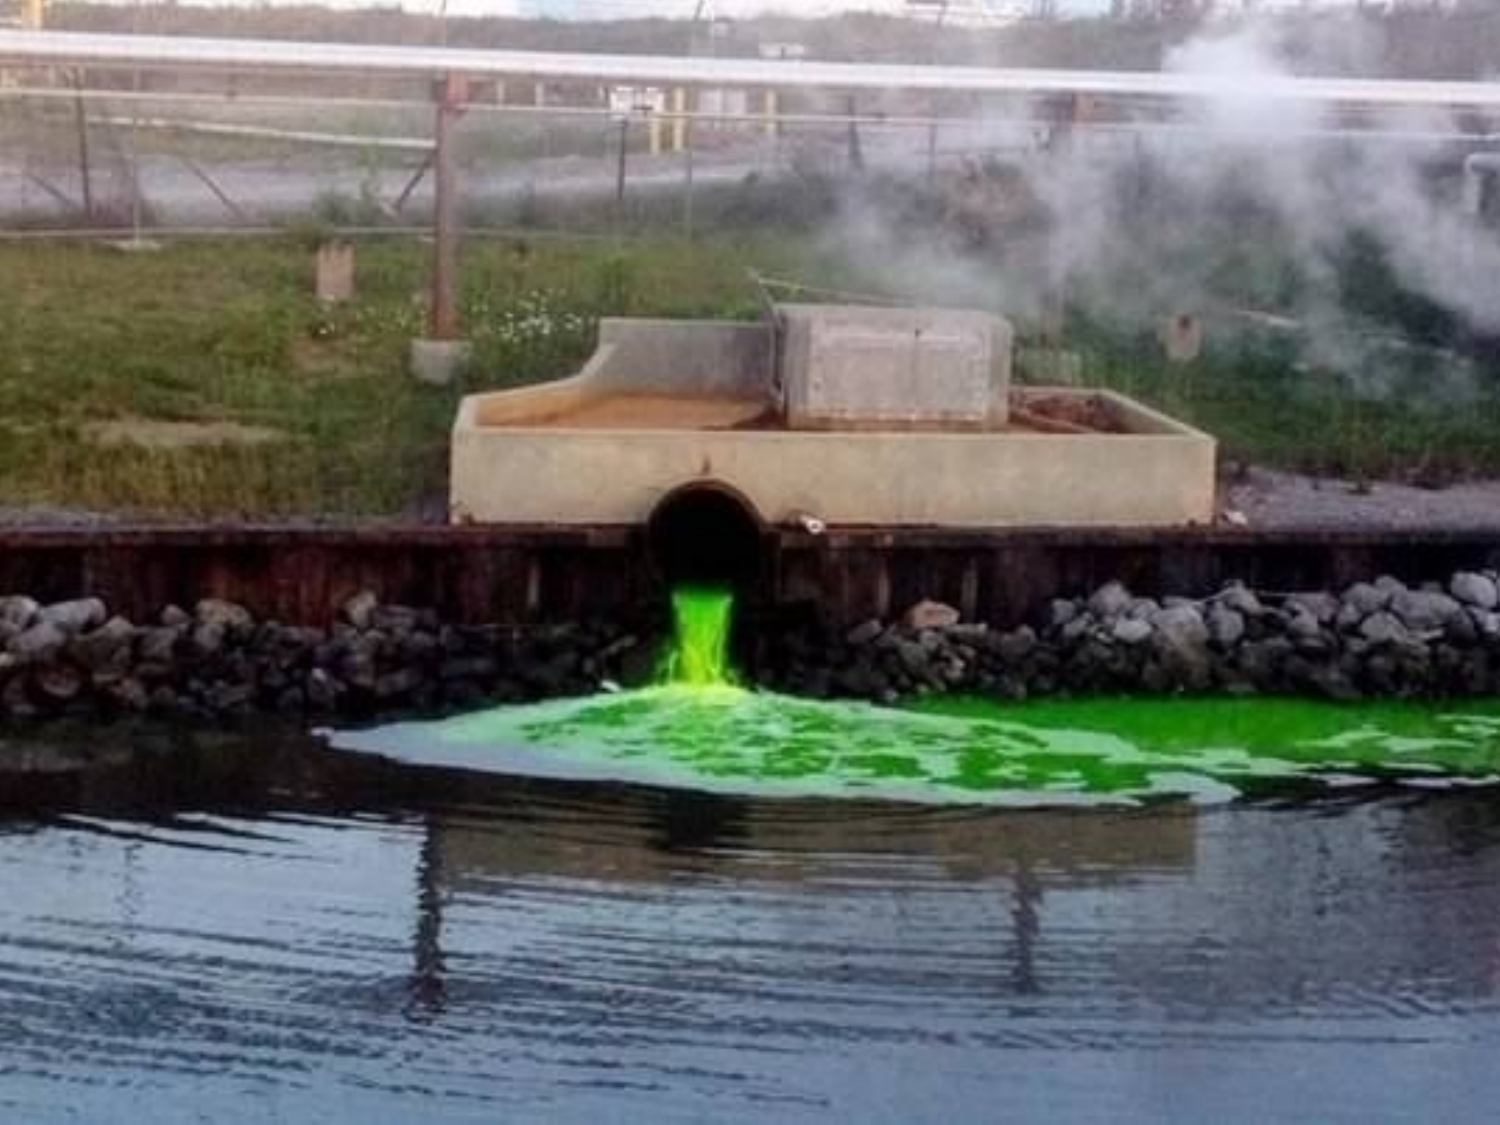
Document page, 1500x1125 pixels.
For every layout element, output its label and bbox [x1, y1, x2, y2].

list [0, 0, 1500, 1125]
